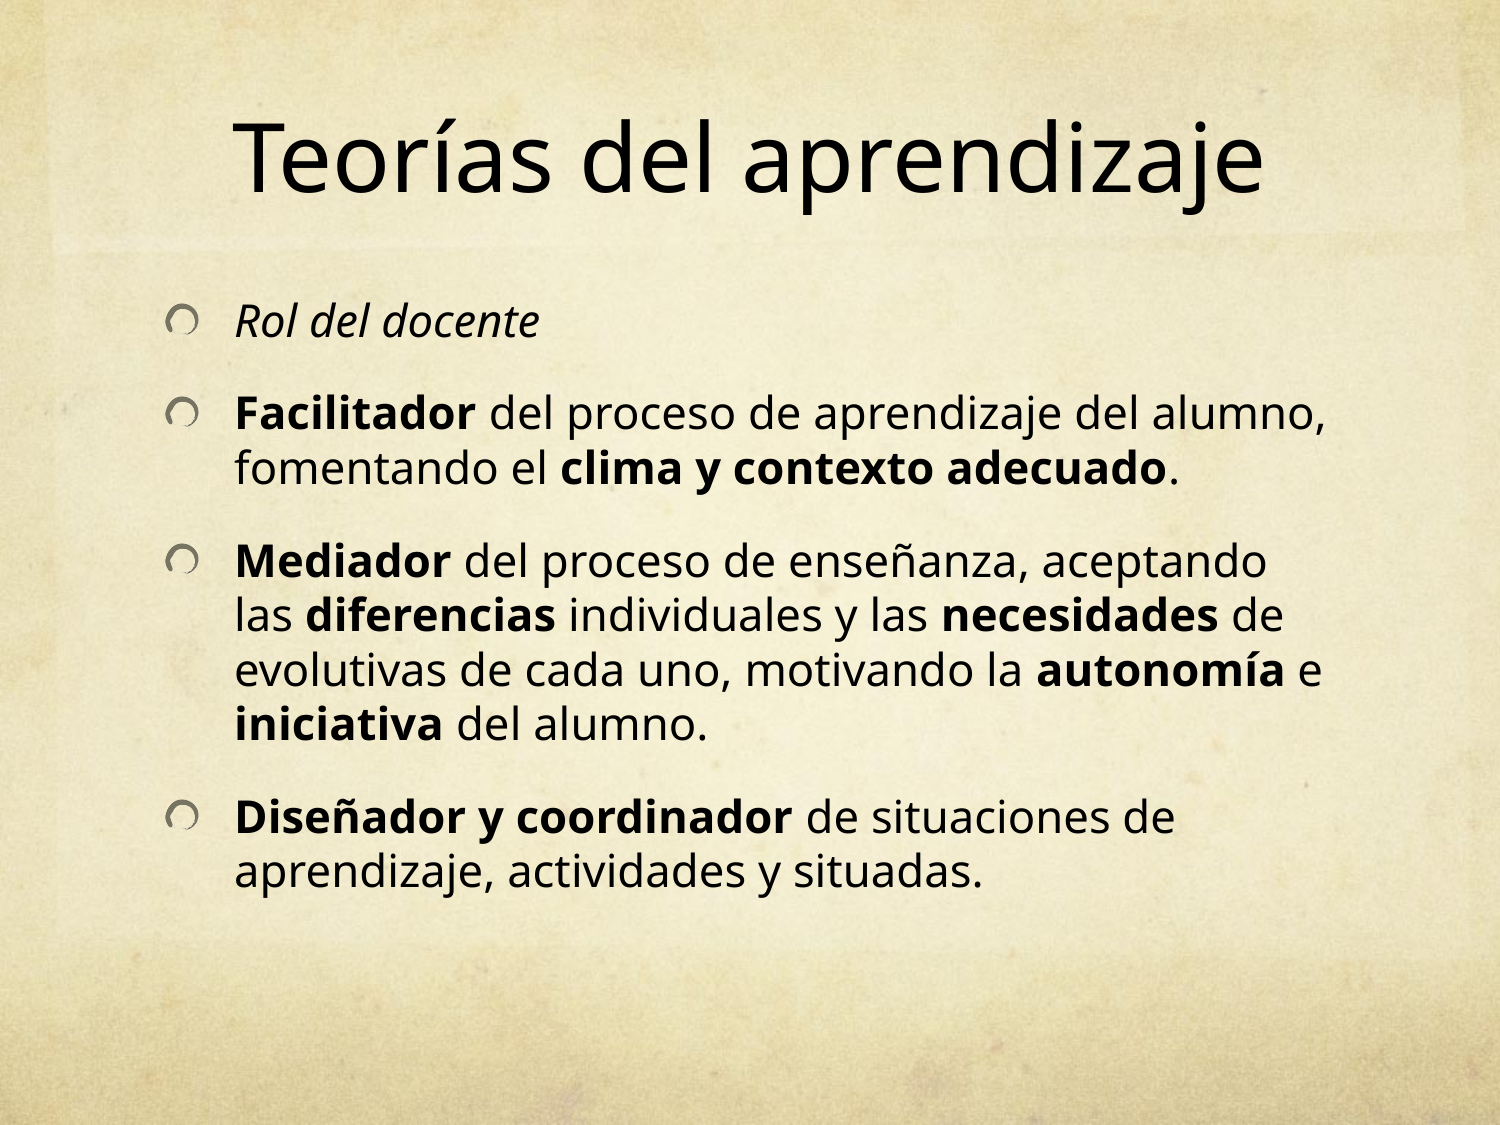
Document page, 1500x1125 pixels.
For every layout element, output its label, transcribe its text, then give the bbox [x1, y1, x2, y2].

picture [0, 0, 1500, 1125]
list Rol del docente Facilitador del proceso de aprendizaje del alumno, fomentando el clima y contexto adecuado. Mediador del proceso de enseñanza, aceptando las diferencias individuales y las necesidades de evolutivas de cada uno, motivando la autonomía e iniciativa del alumno. Diseñador y coordinador de situaciones de aprendizaje, actividades y situadas. [150, 284, 1350, 950]
title Teorías del aprendizaje [150, 82, 1350, 225]
